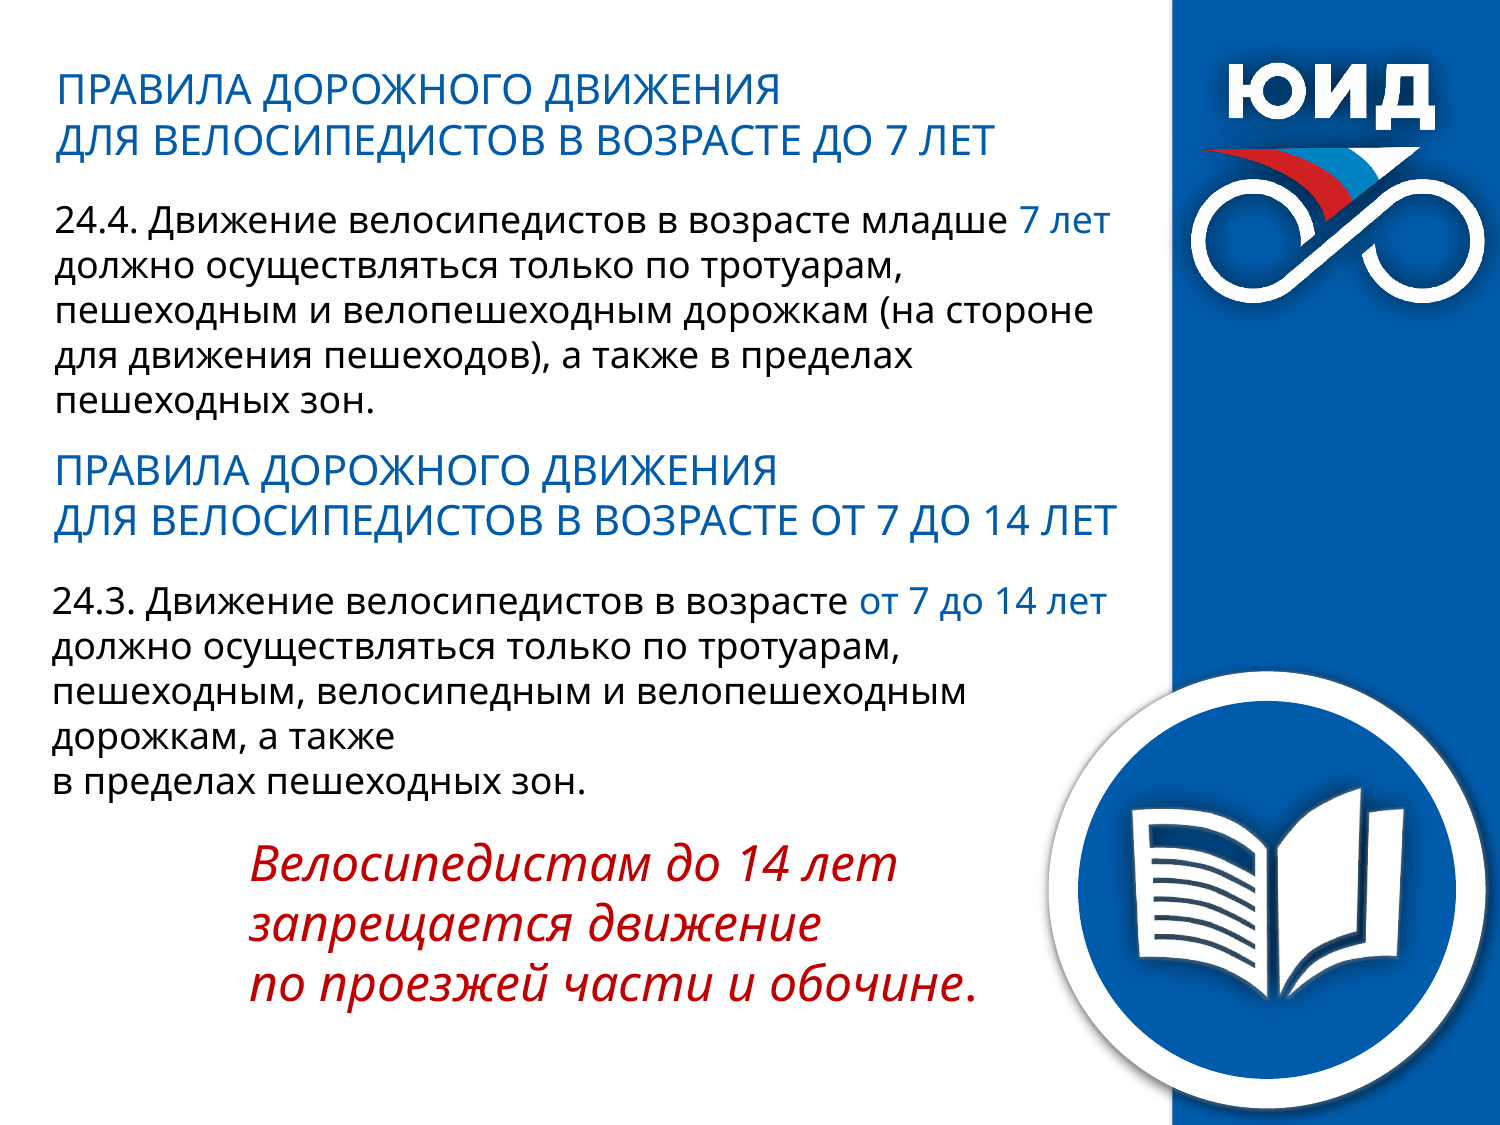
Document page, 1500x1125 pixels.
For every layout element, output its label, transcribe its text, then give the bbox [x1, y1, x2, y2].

text_box Велосипедистам до 14 лет запрещается движение по проезжей части и обочине. [234, 824, 1048, 1020]
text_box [1048, 0, 1500, 1125]
text_box ПРАВИЛА ДОРОЖНОГО ДВИЖЕНИЯ ДЛЯ ВЕЛОСИПЕДИСТОВ В ВОЗРАСТЕ ОТ 7 ДО 14 ЛЕТ [39, 436, 1048, 552]
text_box ПРАВИЛА ДОРОЖНОГО ДВИЖЕНИЯ ДЛЯ ВЕЛОСИПЕДИСТОВ В ВОЗРАСТЕ ДО 7 ЛЕТ [41, 55, 1048, 171]
text_box 24.3. Движение велосипедистов в возрасте от 7 до 14 лет должно осуществляться только по тротуарам, пешеходным, велосипедным и велопешеходным дорожкам, а также в пределах пешеходных зон. [36, 569, 1048, 810]
text_box 24.4. Движение велосипедистов в возрасте младше 7 лет должно осуществляться только по тротуарам, пешеходным и велопешеходным дорожкам (на стороне для движения пешеходов), а также в пределах пешеходных зон. [39, 188, 1048, 429]
